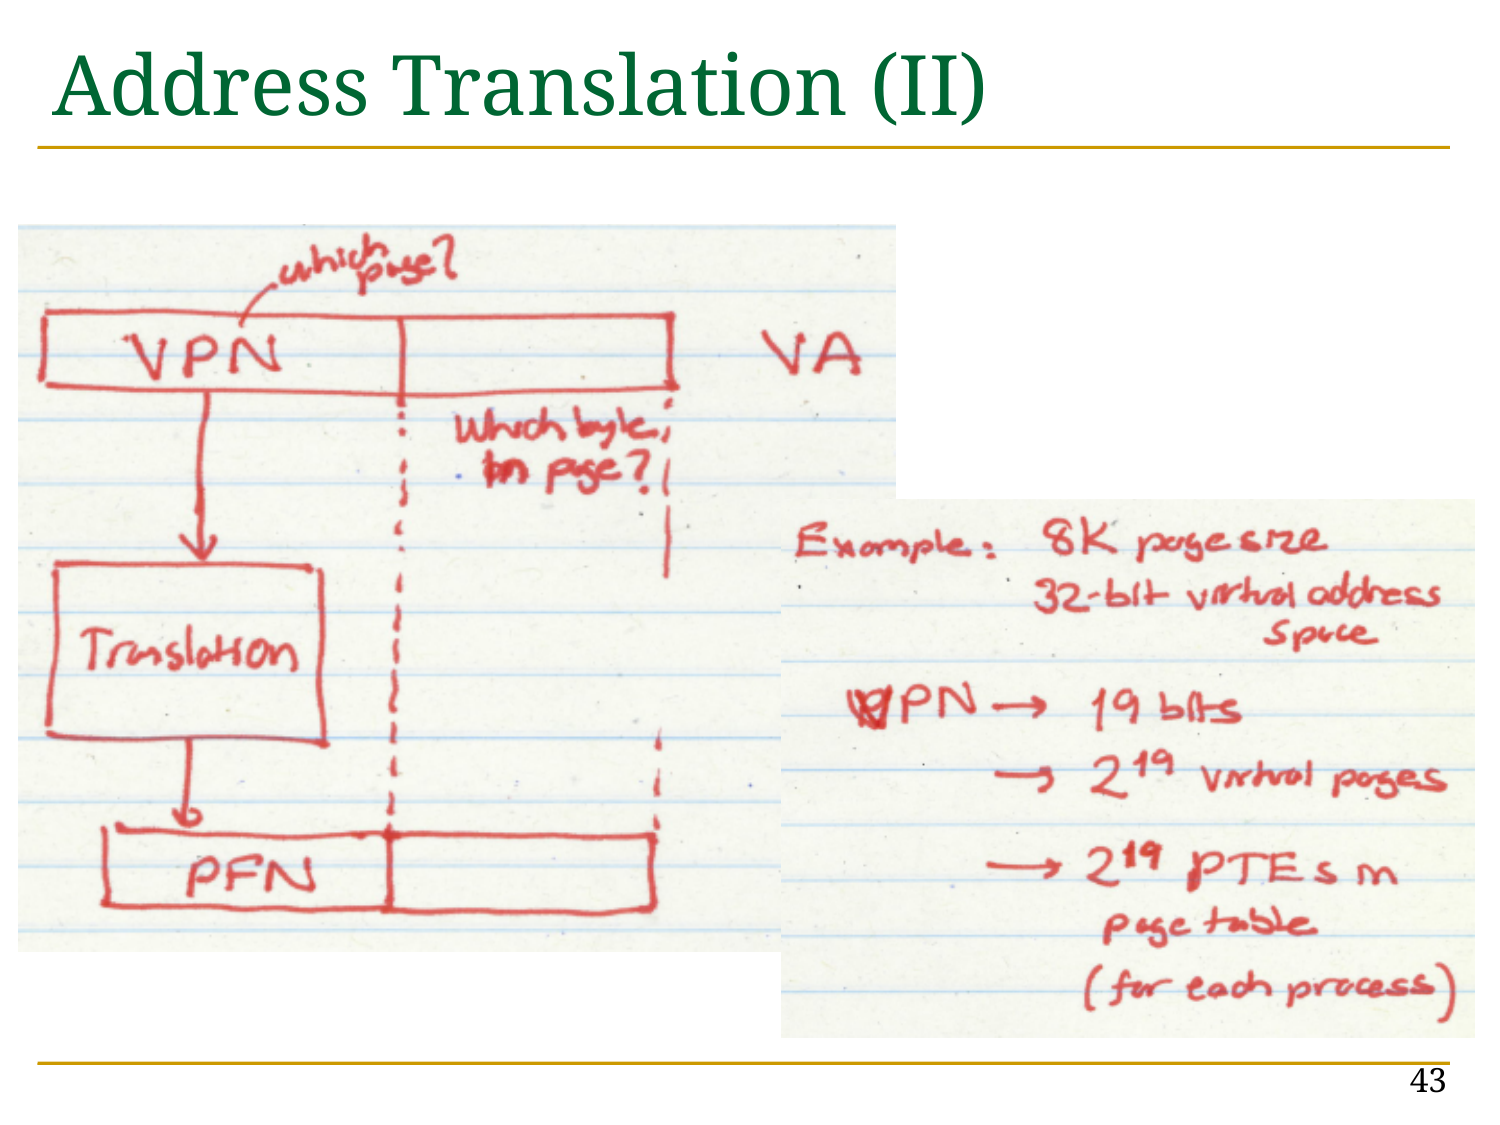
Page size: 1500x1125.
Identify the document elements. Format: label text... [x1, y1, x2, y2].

slide_number 43 [1111, 1047, 1462, 1112]
picture [18, 224, 1476, 1038]
title Address Translation (II) [37, 24, 1450, 200]
